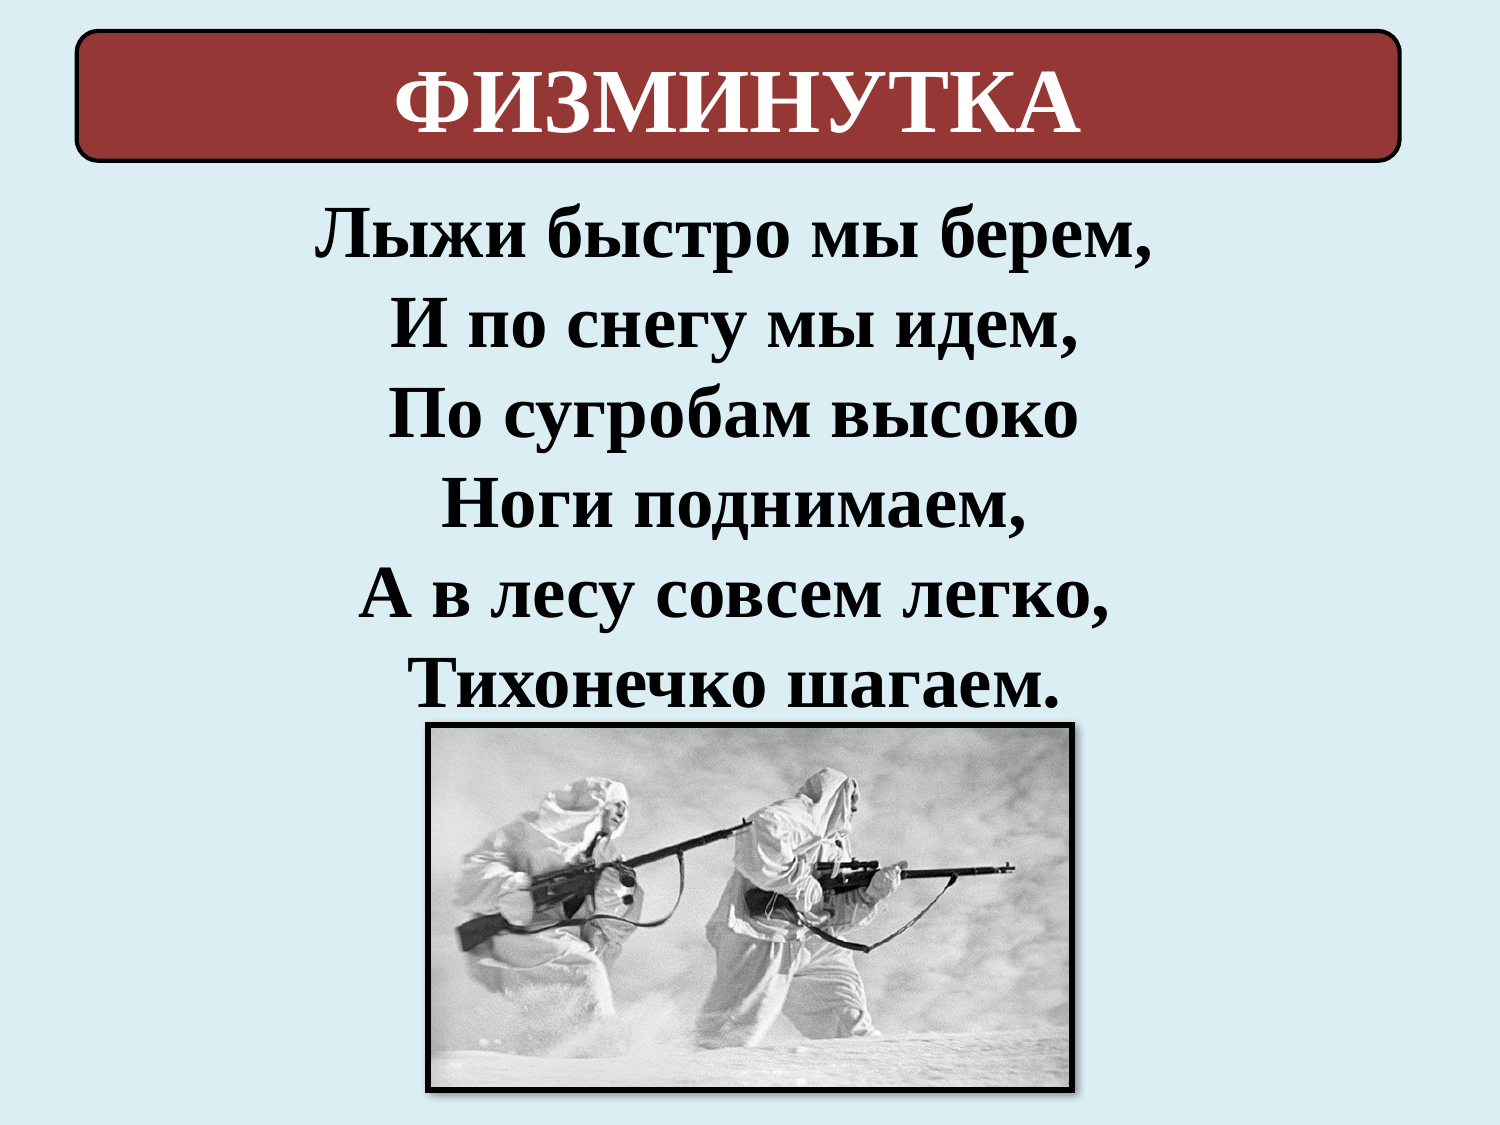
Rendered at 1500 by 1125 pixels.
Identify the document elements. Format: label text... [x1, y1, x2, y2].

text_box ФИЗМИНУТКА [74, 28, 1402, 163]
picture [430, 727, 1069, 1087]
text_box Лыжи быстро мы берем, И по снегу мы идем, По сугробам высоко Ноги поднимаем, А в лесу совсем легко, Тихонечко шагаем. [76, 175, 1412, 731]
